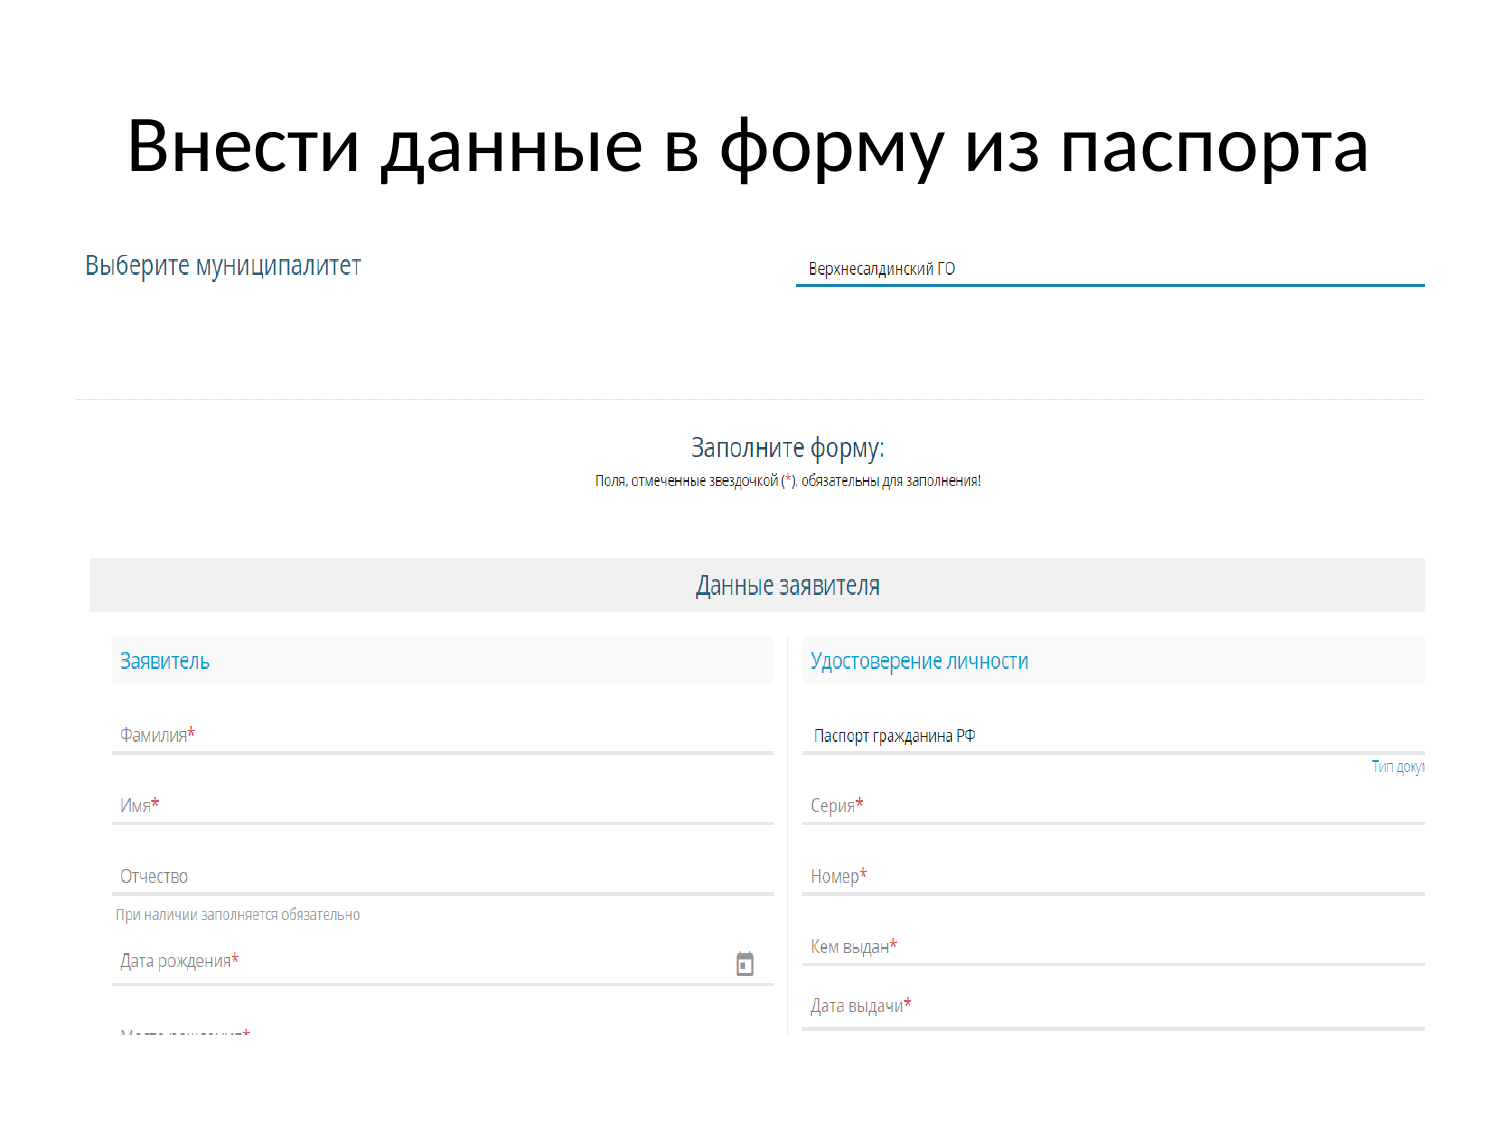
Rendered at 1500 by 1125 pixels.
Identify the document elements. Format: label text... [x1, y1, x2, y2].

title Внести данные в форму из паспорта [75, 45, 1425, 233]
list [74, 255, 1426, 1036]
